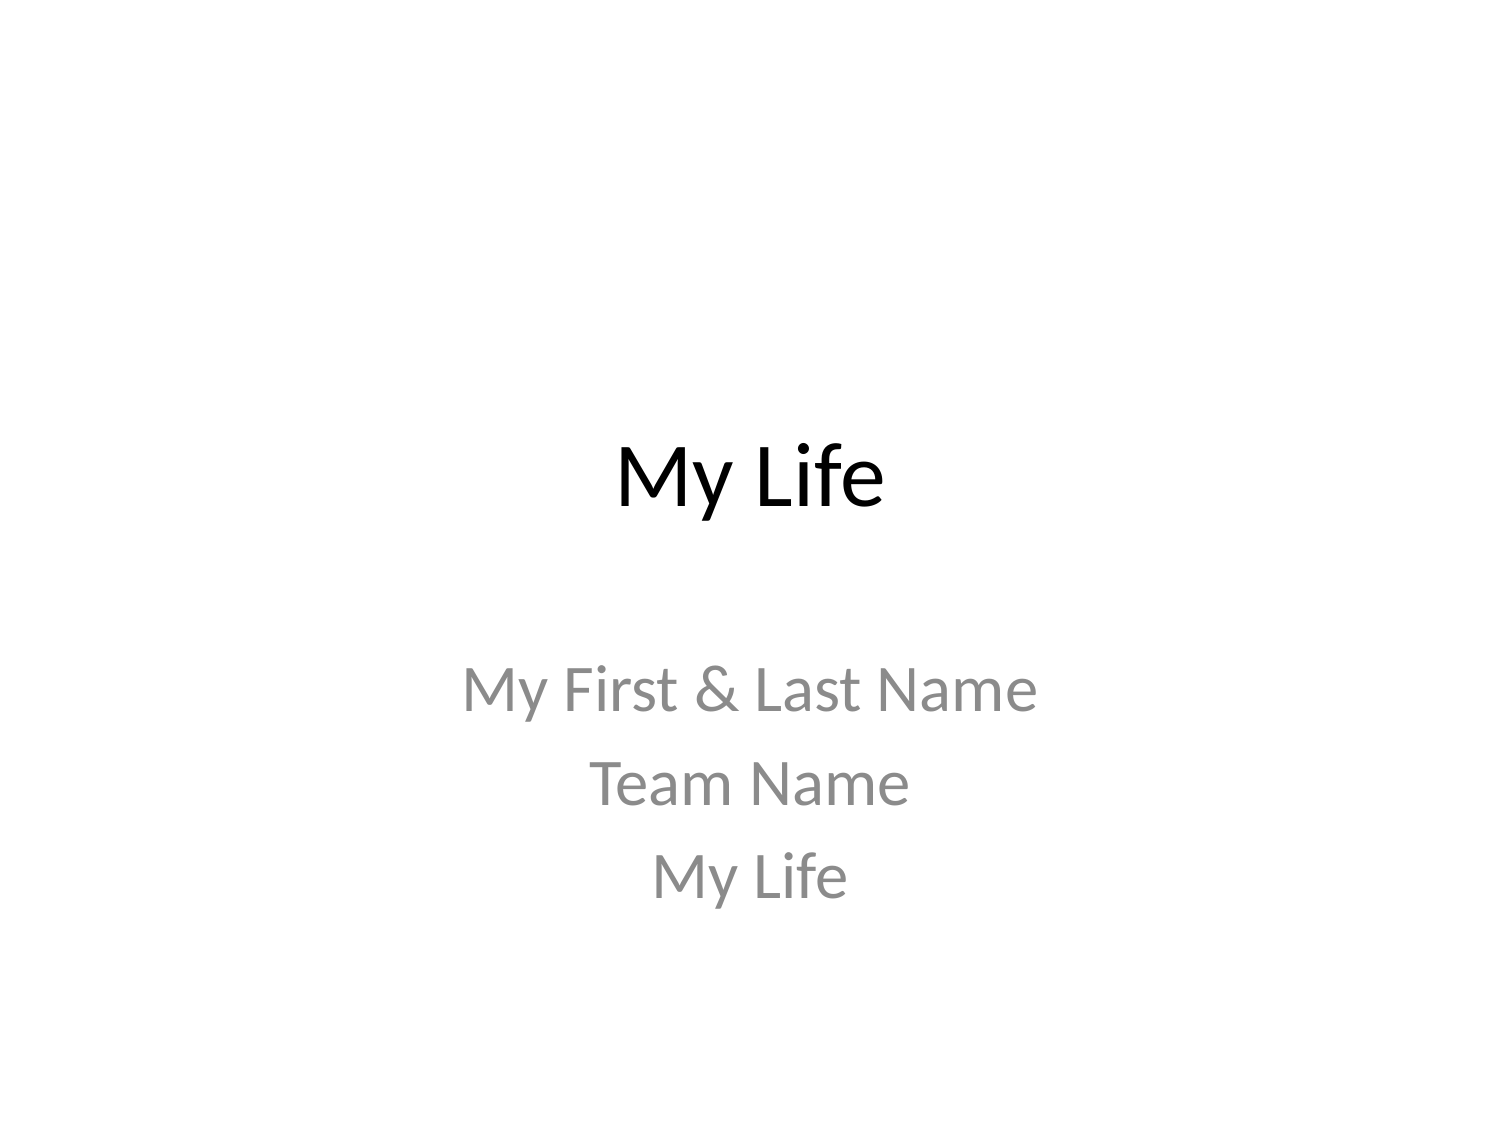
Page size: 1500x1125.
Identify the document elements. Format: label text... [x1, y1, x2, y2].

title My Life [112, 349, 1388, 591]
subtitle My First & Last Name Team Name My Life [225, 637, 1275, 925]
